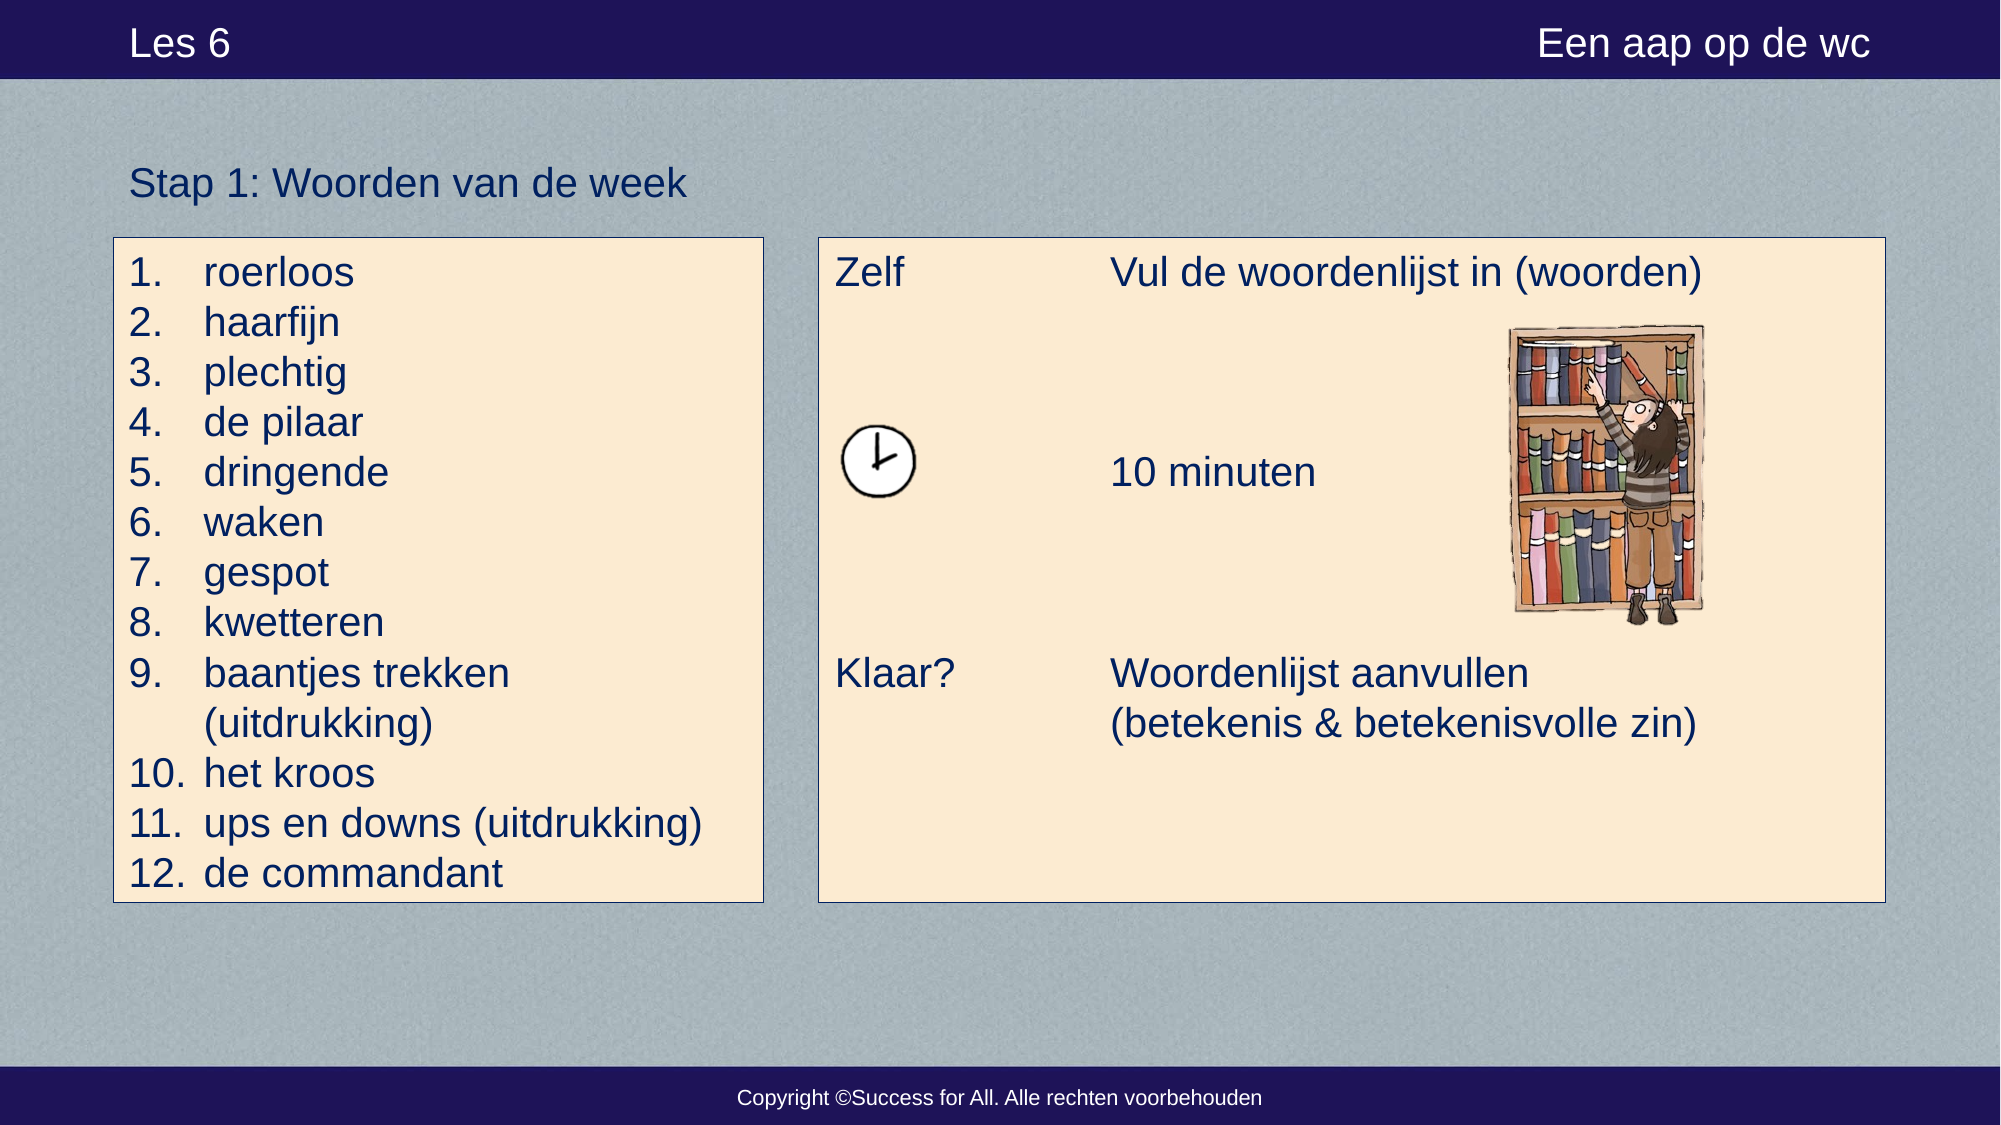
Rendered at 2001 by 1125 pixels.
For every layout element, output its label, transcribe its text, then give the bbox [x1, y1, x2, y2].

text_box Een aap op de wc [999, 8, 1886, 73]
text_box Copyright ©Success for All. Alle rechten voorbehouden [0, 1076, 2000, 1125]
text_box Les 6 [114, 8, 354, 73]
text_box Zelf Vul de woordenlijst in (woorden) 10 minuten Klaar? Woordenlijst aanvullen (betekenis & betekenisvolle zin) [818, 237, 1886, 903]
text_box Stap 1: Woorden van de week [113, 148, 1635, 214]
picture [0, 0, 2001, 1125]
text_box roerloos haarfijn plechtig de pilaar dringende waken gespot kwetteren baantjes trekken (uitdrukking) het kroos ups en downs (uitdrukking) de commandant [113, 237, 764, 903]
